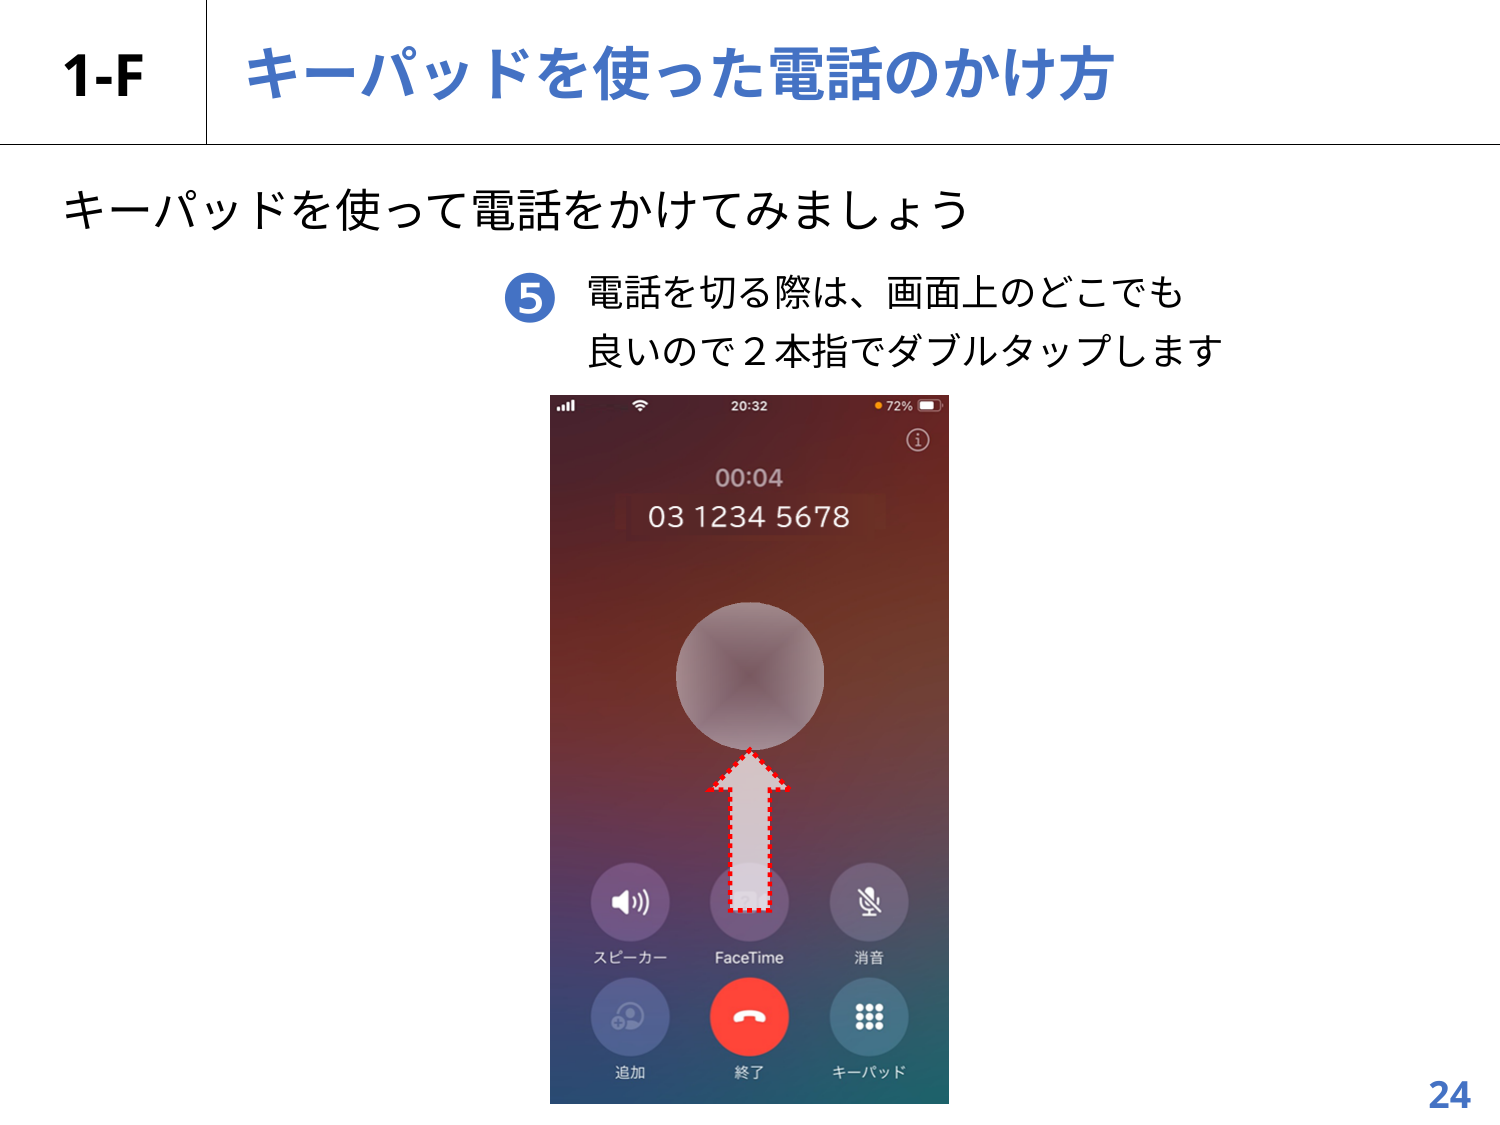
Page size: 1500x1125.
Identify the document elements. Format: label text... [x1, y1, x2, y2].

text_box 24 [1399, 1063, 1500, 1123]
picture [550, 395, 949, 1104]
text_box 1-F [0, 0, 207, 147]
text_box 電話を切る際は、画面上のどこでも 良いので２本指でダブルタップします [571, 248, 1247, 381]
title キーパッドを使った電話のかけ方 [228, 36, 1472, 116]
text_box キーパッドを使って電話をかけてみましょう [46, 180, 1422, 274]
text_box ❺ [486, 274, 563, 343]
